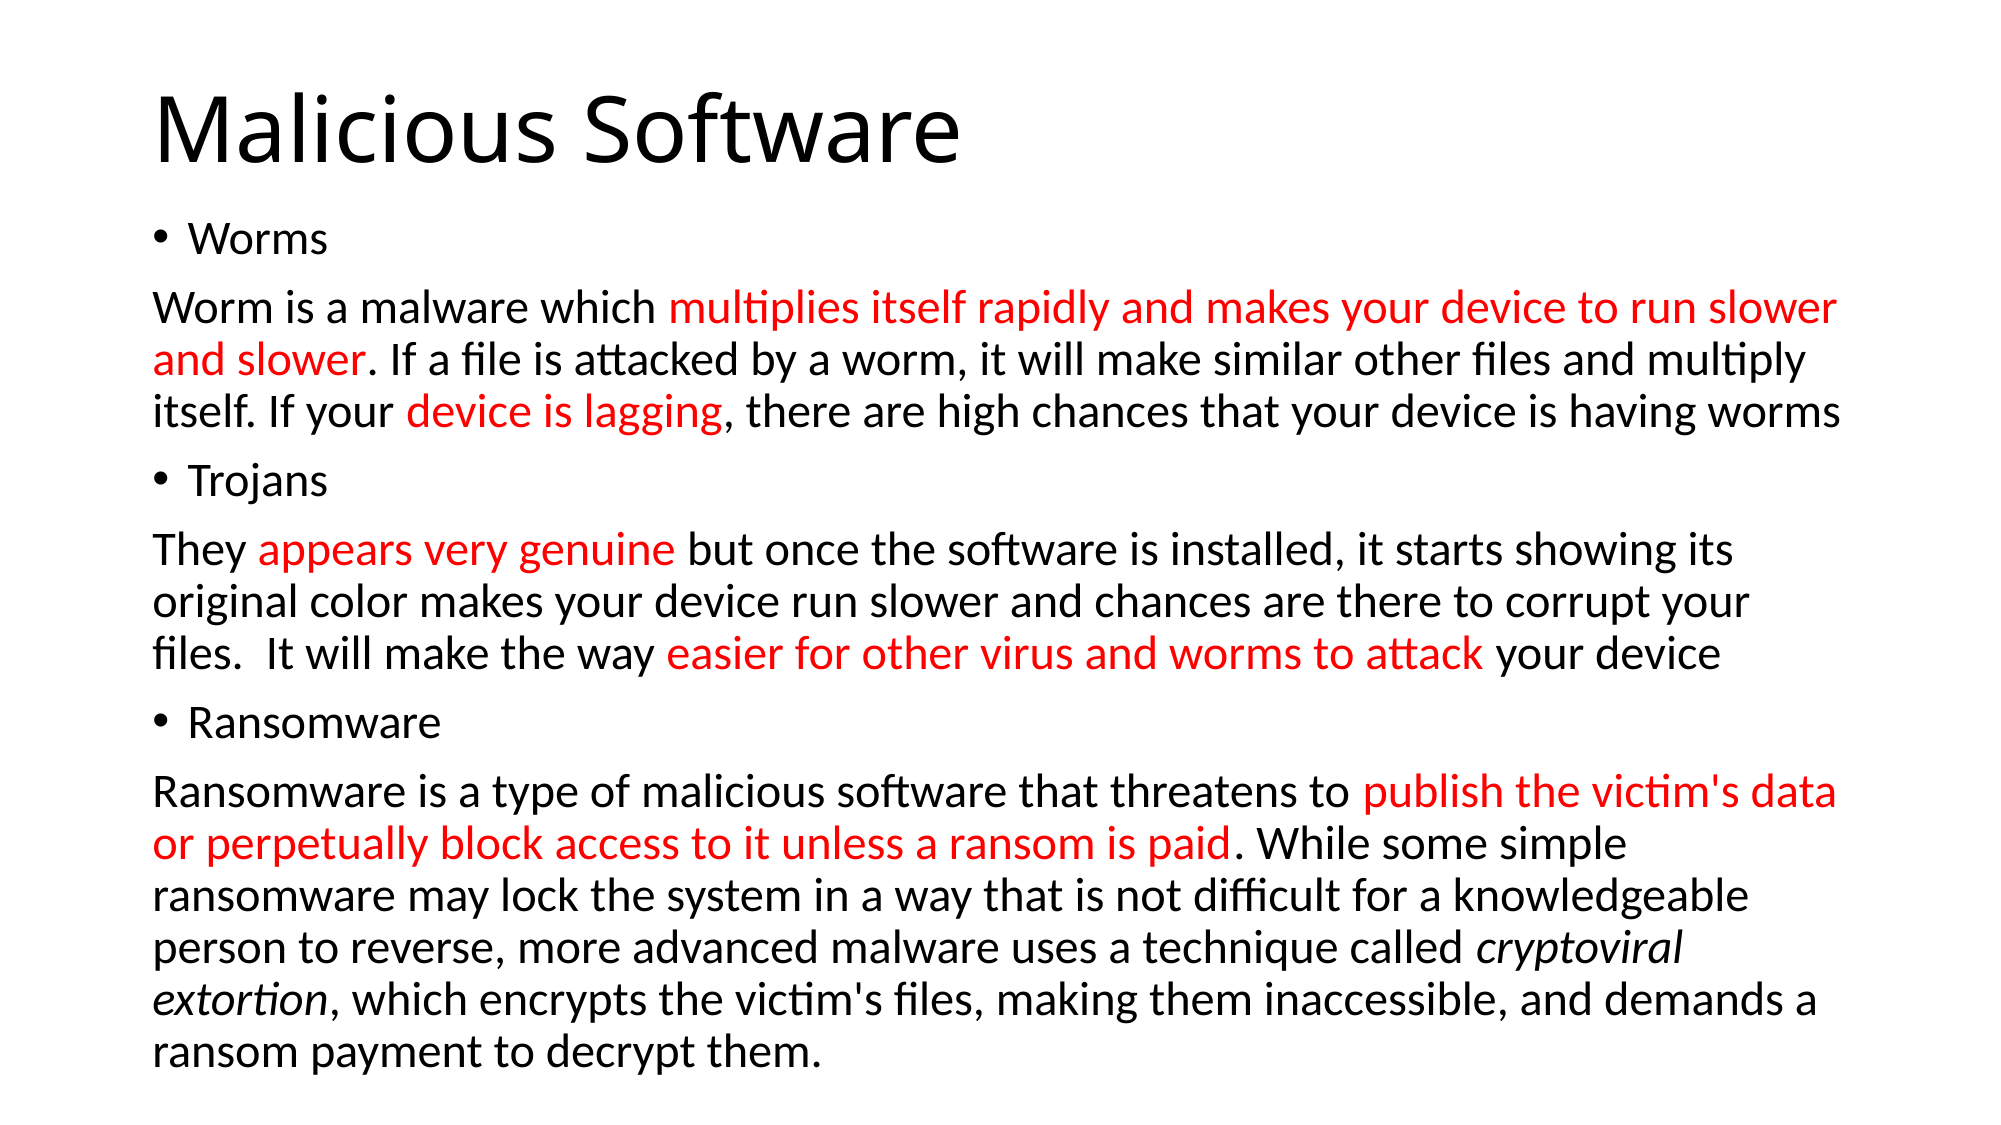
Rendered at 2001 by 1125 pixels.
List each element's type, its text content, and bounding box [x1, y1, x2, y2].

list Worms Worm is a malware which multiplies itself rapidly and makes your device to run slower and slower. If a file is attacked by a worm, it will make similar other files and multiply itself. If your device is lagging, there are high chances that your device is having worms Trojans They appears very genuine but once the software is installed, it starts showing its original color makes your device run slower and chances are there to corrupt your files. It will make the way easier for other virus and worms to attack your device Ransomware Ransomware is a type of malicious software that threatens to publish the victim's data or perpetually block access to it unless a ransom is paid. While some simple ransomware may lock the system in a way that is not difficult for a knowledgeable person to reverse, more advanced malware uses a technique called cryptoviral extortion, which encrypts the victim's files, making them inaccessible, and demands a ransom payment to decrypt them. [137, 205, 1863, 1110]
title Malicious Software [137, 59, 1863, 205]
